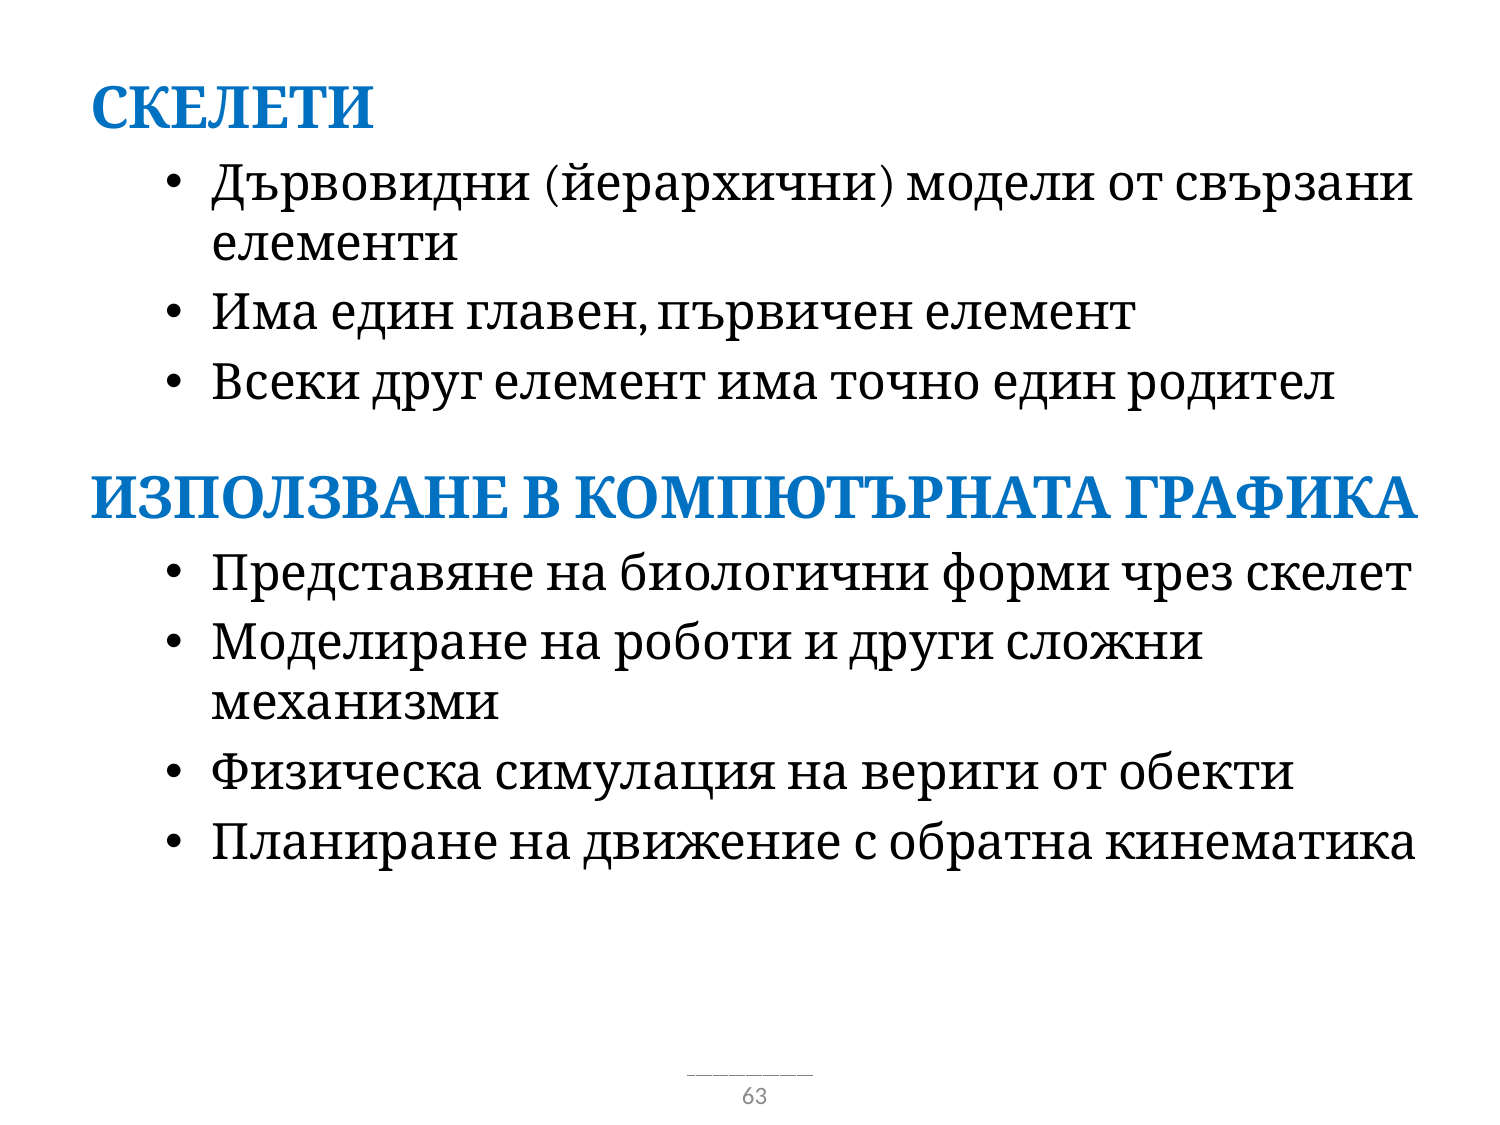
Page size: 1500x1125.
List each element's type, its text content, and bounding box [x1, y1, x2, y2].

slide_number 63 [579, 1065, 930, 1125]
list Скелети Дървовидни (йерархични) модели от свързани елементи Има един главен, първичен елемент Всеки друг елемент има точно един родител Използване в компютърната графика Представяне на биологични форми чрез скелет Моделиране на роботи и други сложни механизми Физическа симулация на вериги от обекти Планиране на движение с обратна кинематика [75, 62, 1450, 1063]
